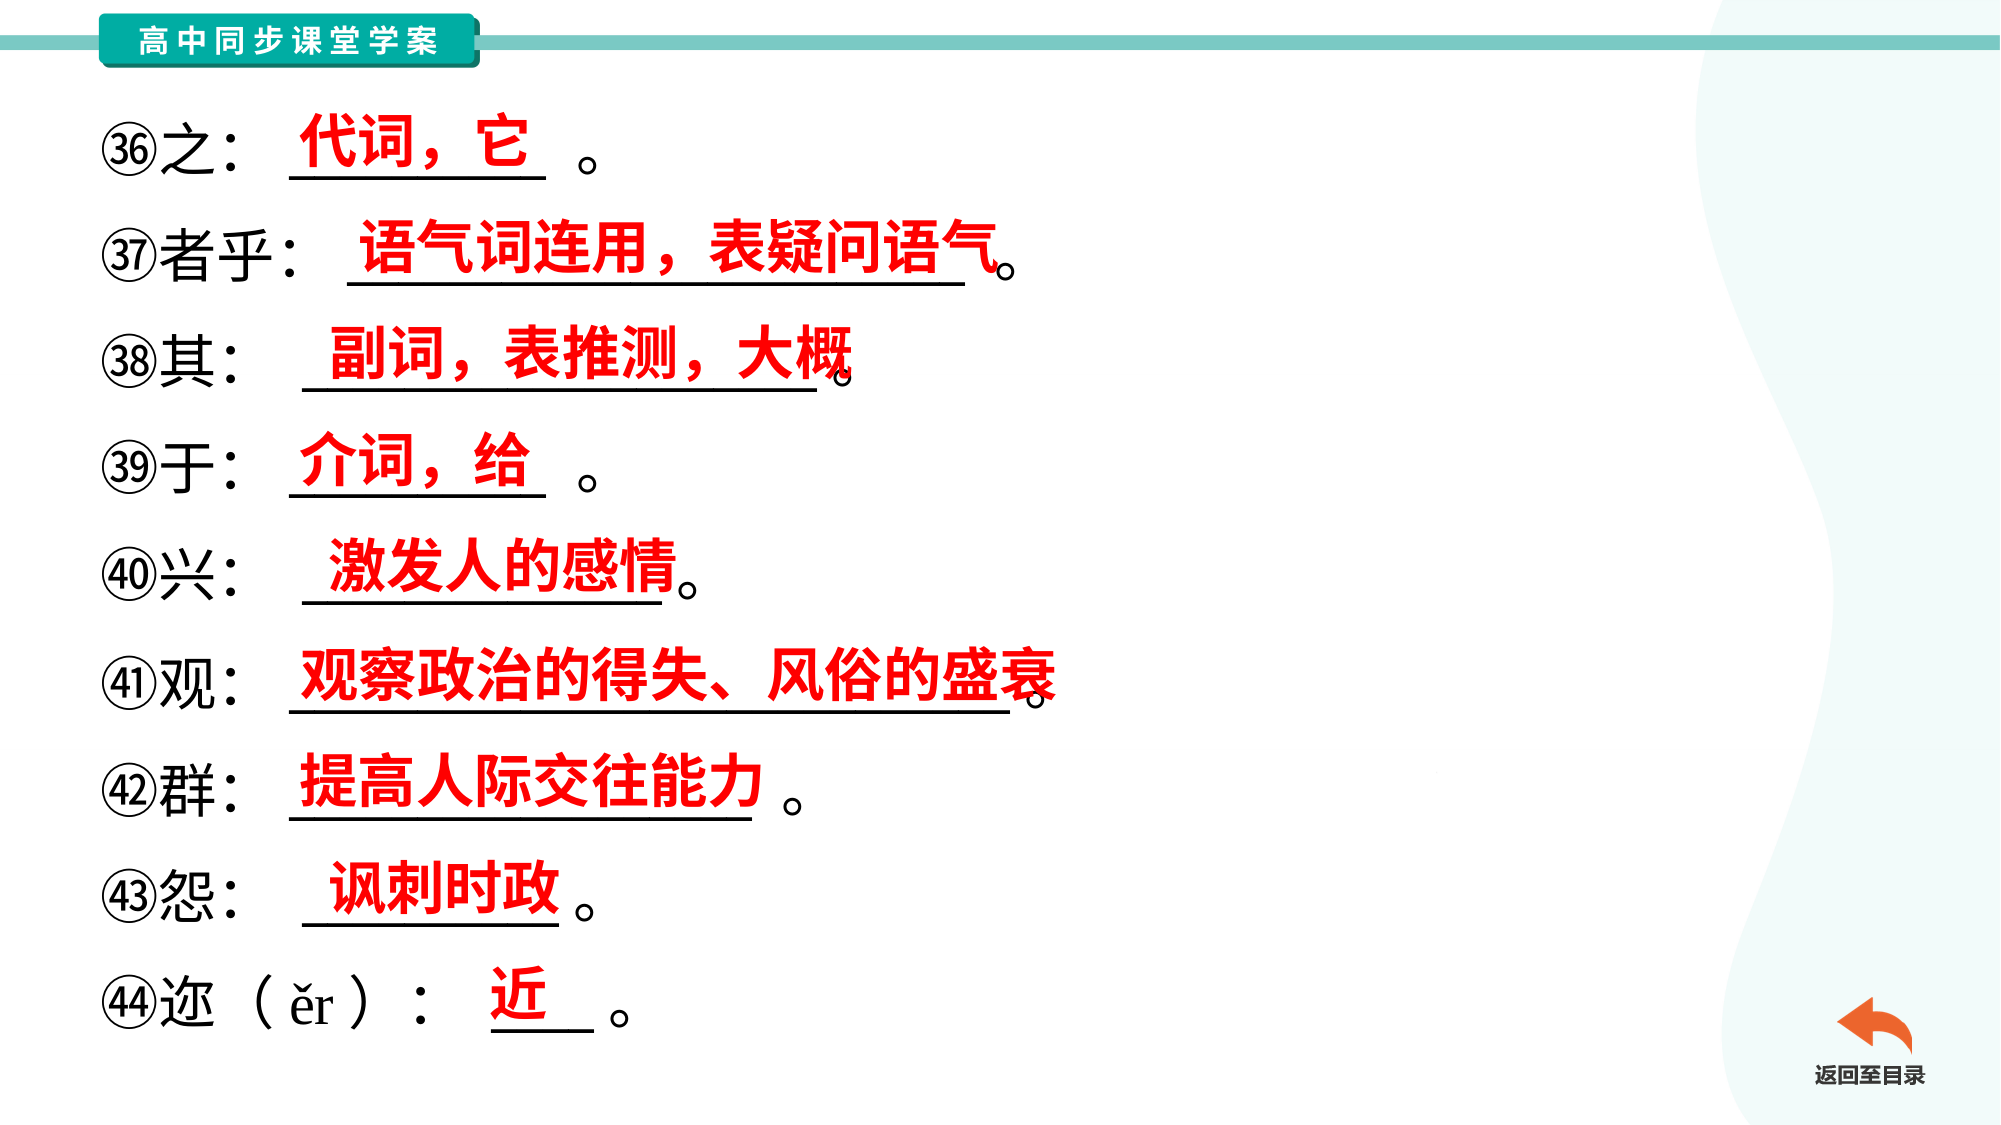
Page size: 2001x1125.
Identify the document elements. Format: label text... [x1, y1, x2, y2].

picture [0, 0, 2000, 1125]
text_box 介词，给 [277, 390, 554, 493]
text_box 代词，它 [277, 71, 554, 174]
text_box 激发人的感情 [306, 496, 701, 599]
text_box 副词，表推测，大概 [306, 284, 877, 387]
text_box 观察政治的得失、风俗的盛衰 [277, 606, 1082, 709]
text_box ㊶观：____________________________。 ㊷群：__________________ 。 ㊸怨： __________。 ㊹迩（ěr）： ____。 [100, 611, 1899, 1037]
text_box 讽刺时政 [306, 818, 584, 921]
text_box ㊱之：__________ 。 ㊲者乎：________________________ 。 ㊳其： ____________________。 ㊴于：__________ 。 ㊵兴： ______________。 [100, 76, 1899, 608]
text_box 近 [468, 925, 570, 1028]
text_box 语气词连用，表疑问语气 [335, 178, 1023, 281]
text_box 提高人际交往能力 [277, 712, 789, 815]
